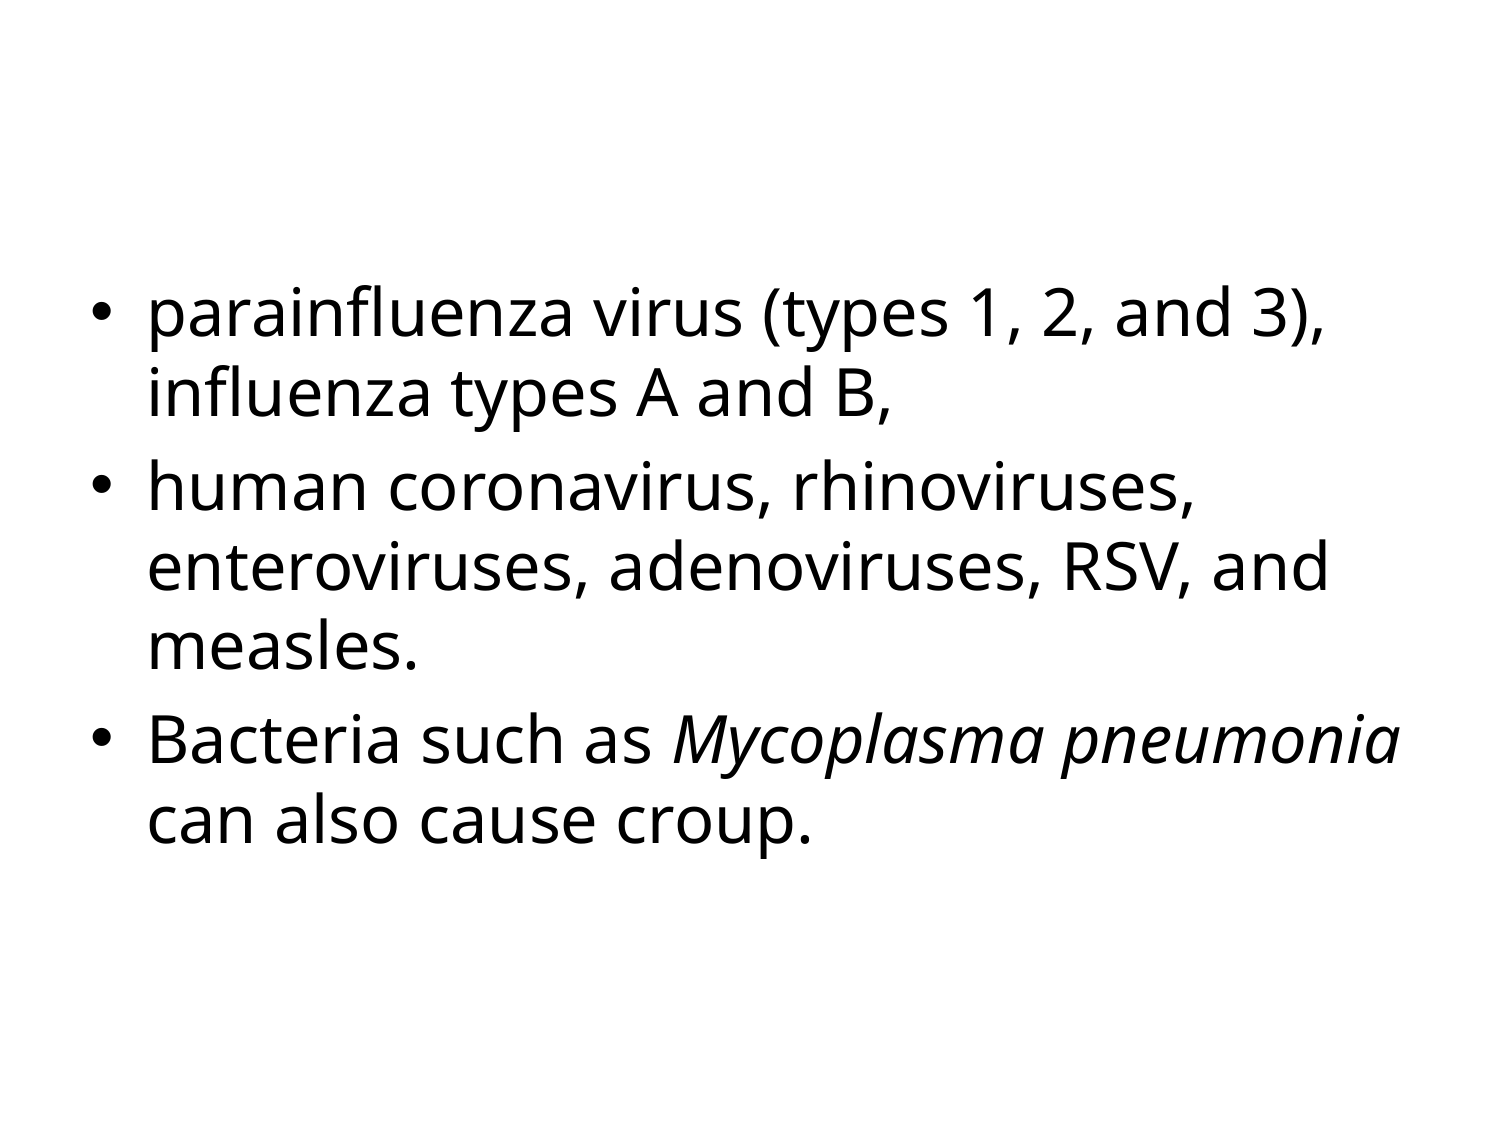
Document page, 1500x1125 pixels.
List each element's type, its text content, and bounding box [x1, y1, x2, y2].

list parainfluenza virus (types 1, 2, and 3), influenza types A and B, human coronavirus, rhinoviruses, enteroviruses, adenoviruses, RSV, and measles. Bacteria such as Mycoplasma pneumonia can also cause croup. [75, 262, 1425, 1005]
